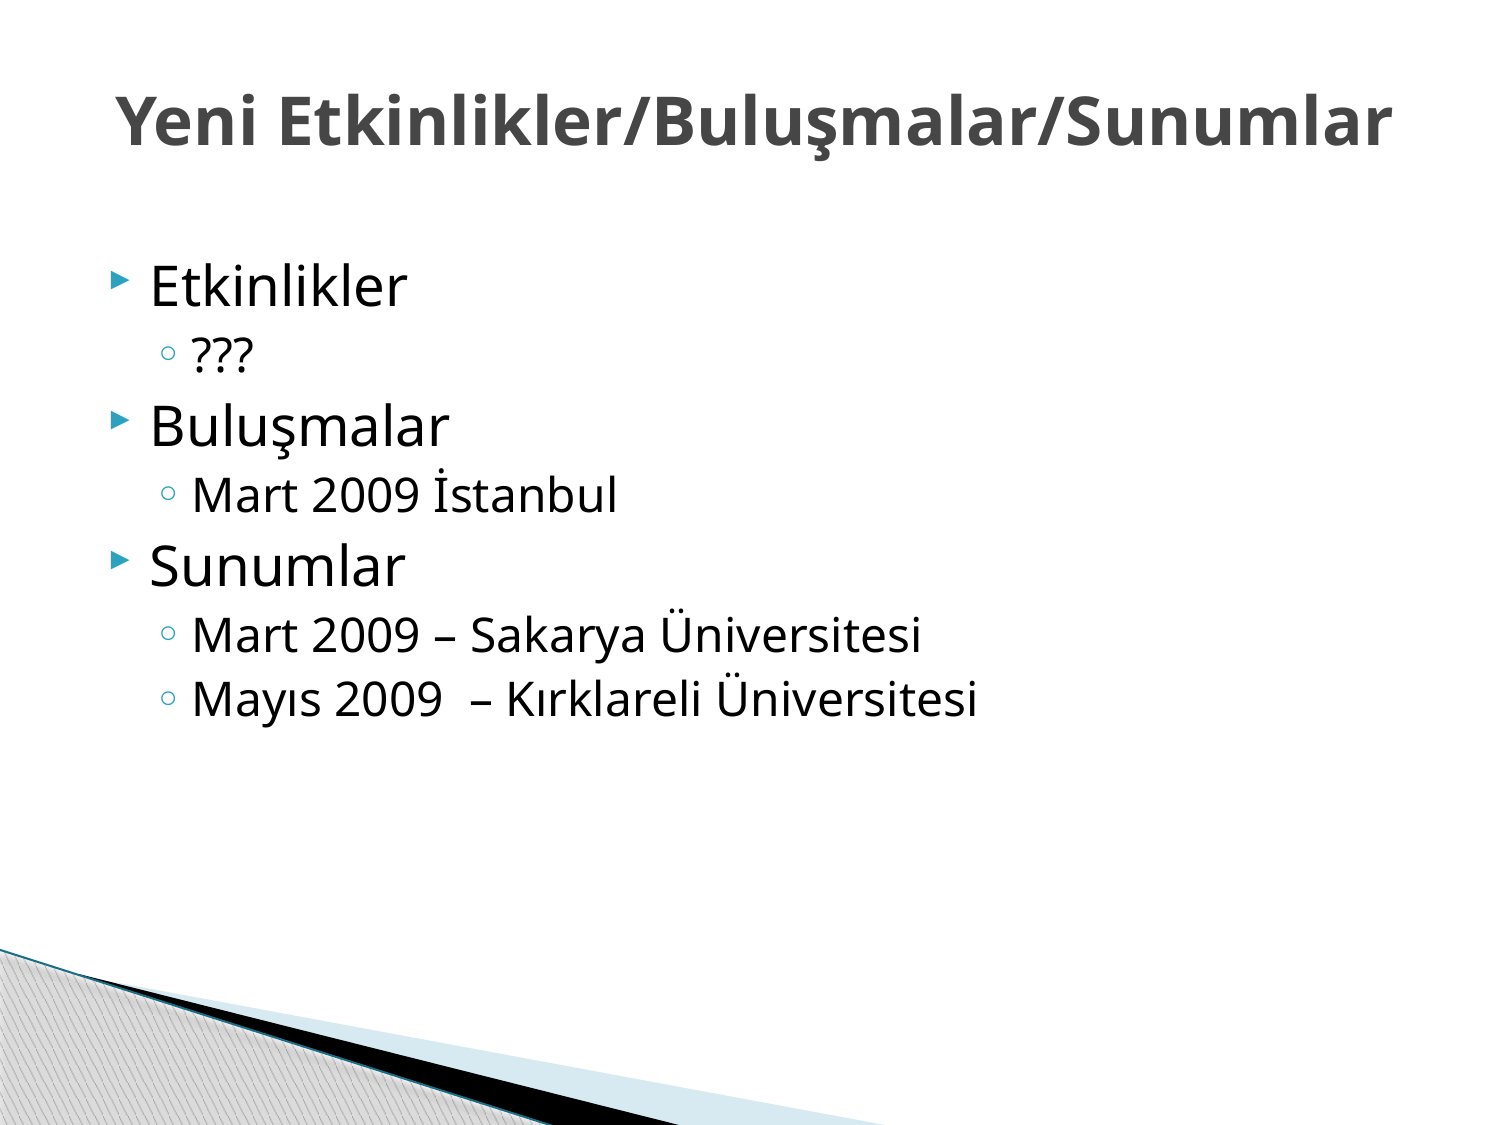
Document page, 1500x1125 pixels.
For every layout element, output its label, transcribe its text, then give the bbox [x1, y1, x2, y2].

list Etkinlikler ??? Buluşmalar Mart 2009 İstanbul Sunumlar Mart 2009 – Sakarya Üniversitesi Mayıs 2009 – Kırklareli Üniversitesi [75, 243, 1425, 986]
title Yeni Etkinlikler/Buluşmalar/Sunumlar [100, 37, 1500, 200]
